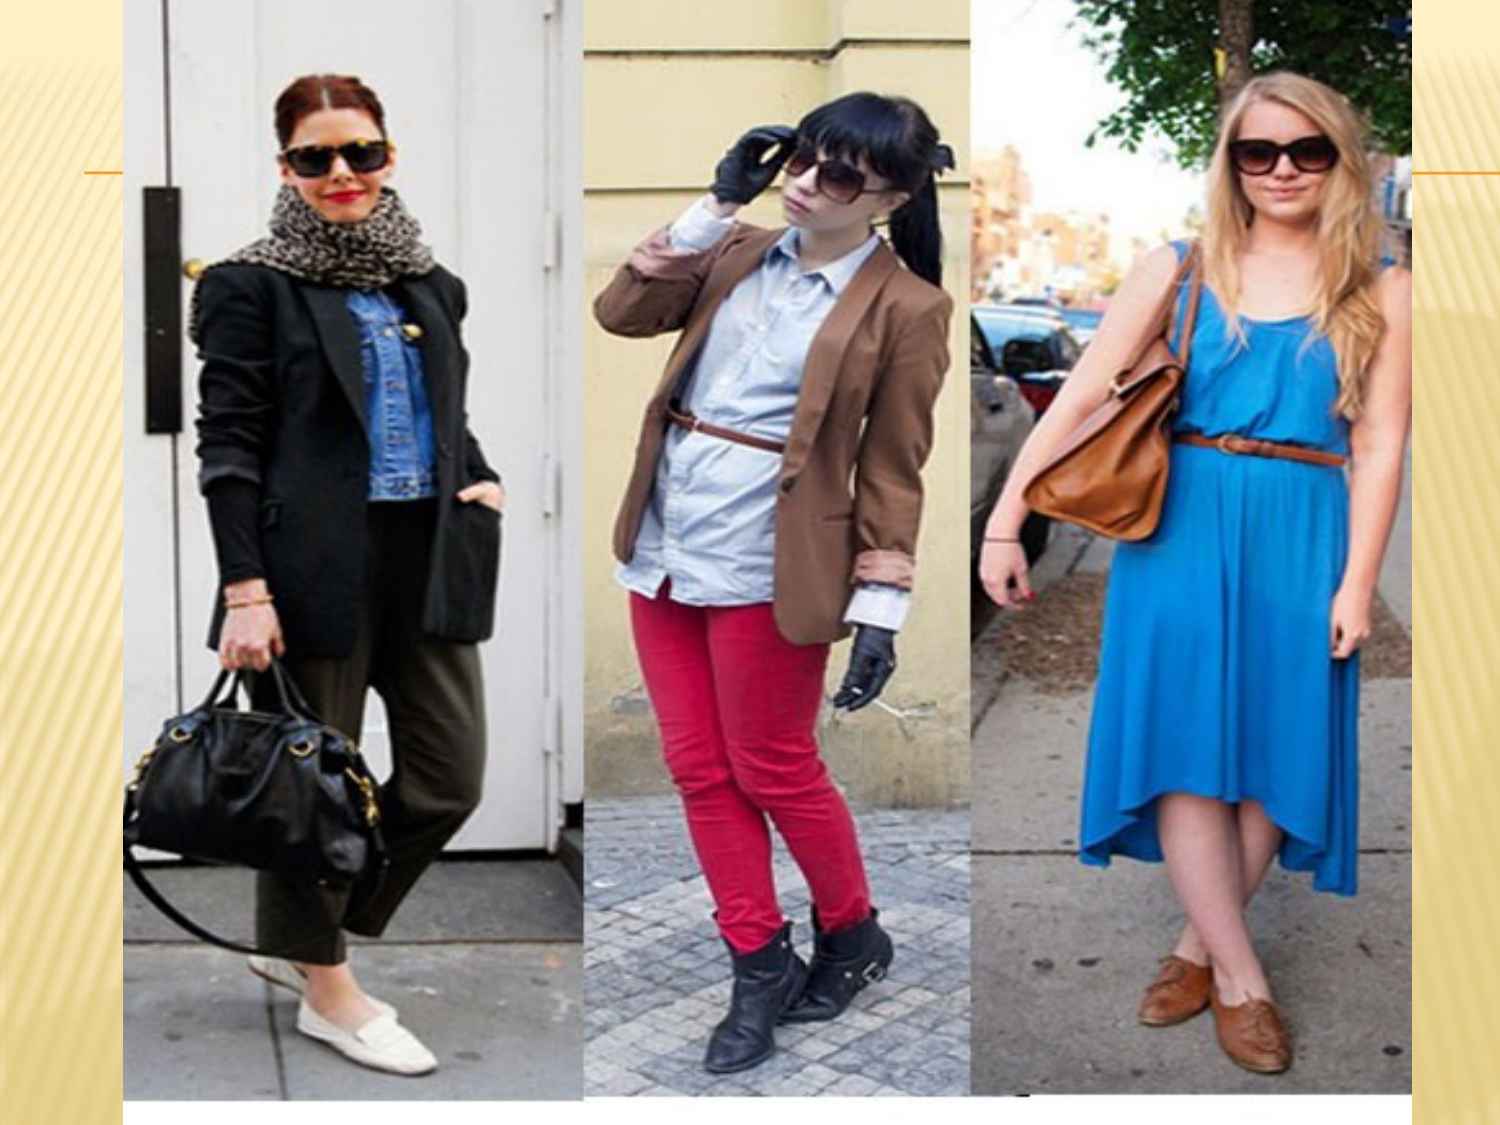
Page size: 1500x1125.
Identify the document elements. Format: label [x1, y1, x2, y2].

list [123, 0, 1412, 1125]
